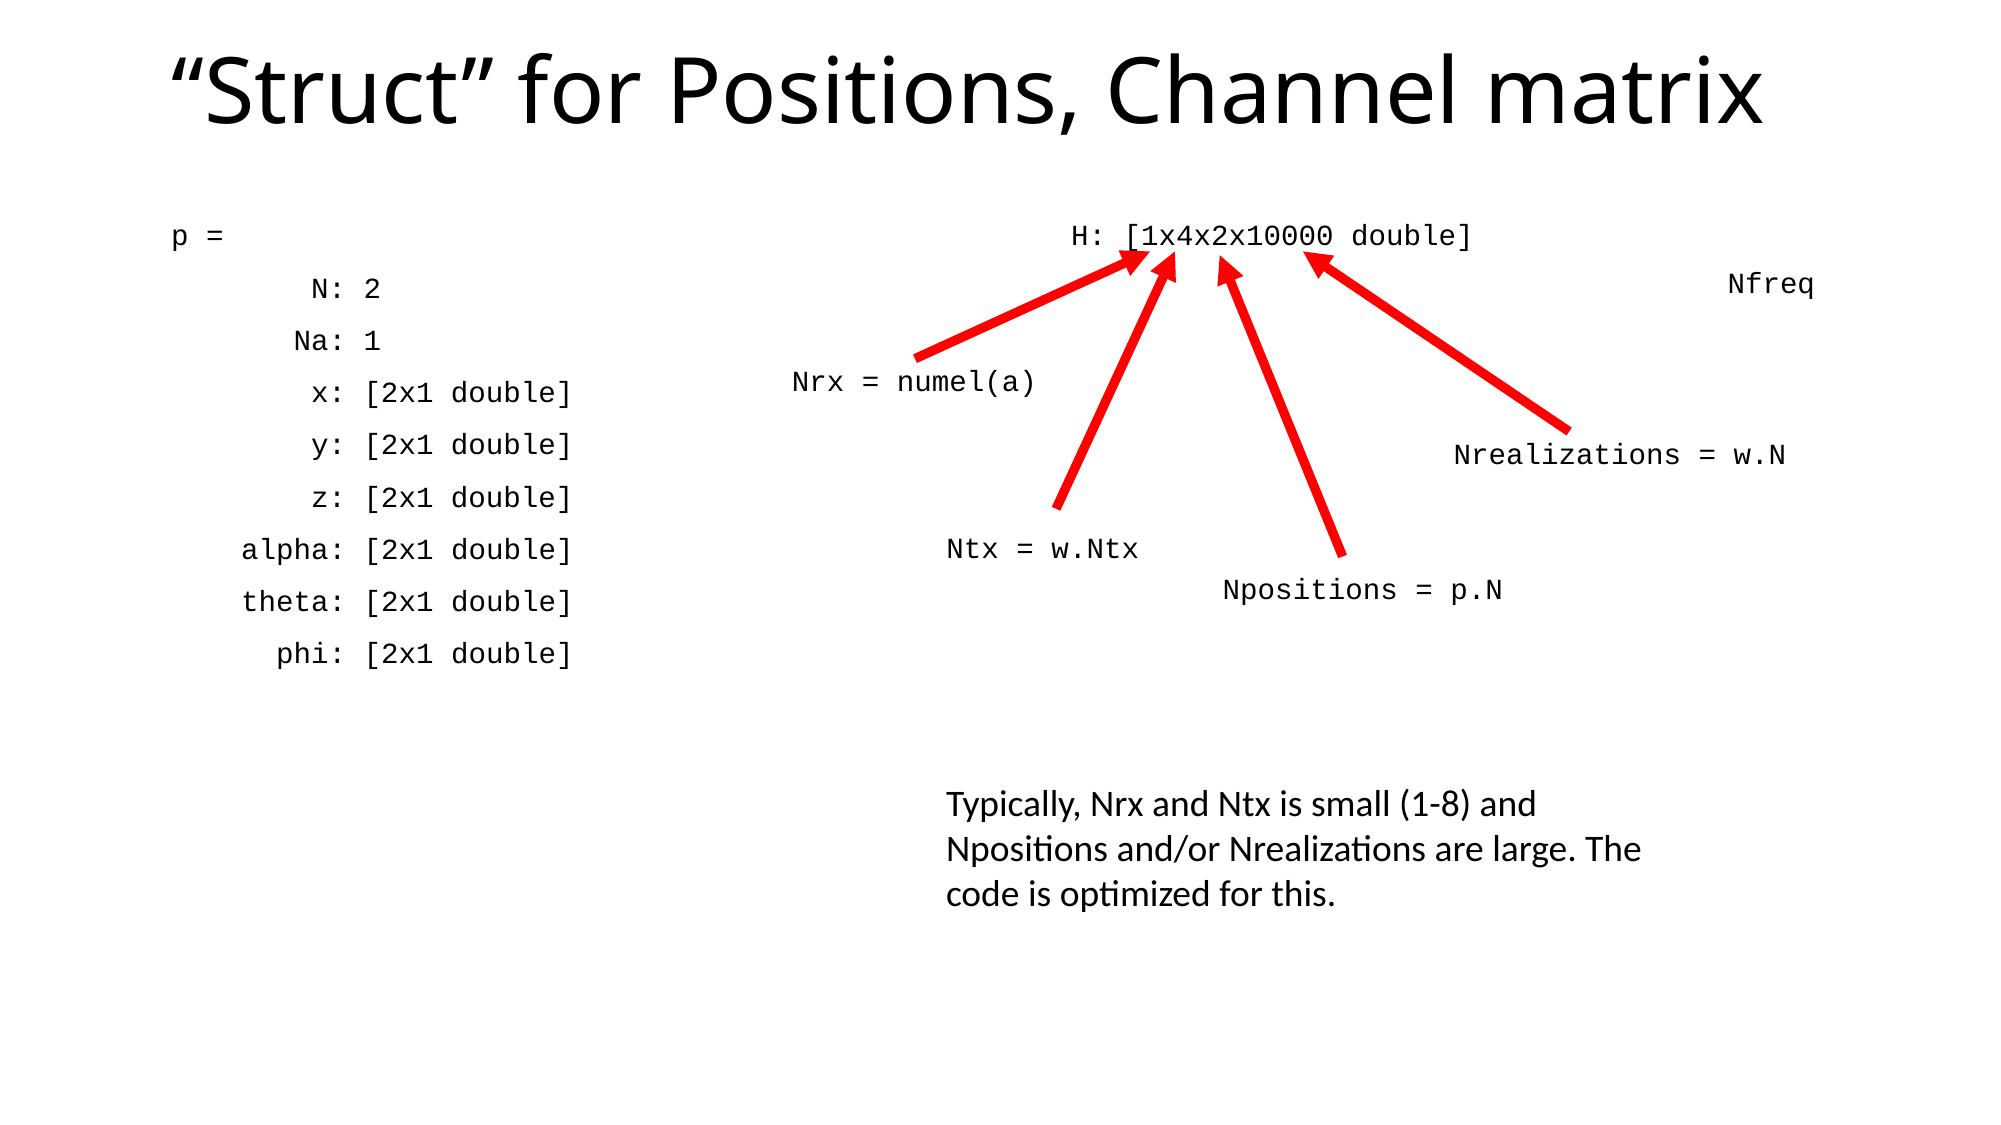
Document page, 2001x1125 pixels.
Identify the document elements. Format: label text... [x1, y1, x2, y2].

text_box Nfreq [1712, 261, 1917, 322]
text_box Nrx = numel(a) [776, 358, 1054, 432]
text_box Ntx = w.Ntx [931, 526, 1208, 587]
text_box Typically, Nrx and Ntx is small (1-8) and Npositions and/or Nrealizations are large. The code is optimized for this. [931, 771, 1675, 922]
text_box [1219, 255, 1343, 557]
text_box Nrealizations = w.N [1438, 431, 1827, 492]
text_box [1056, 251, 1175, 509]
list p = N: 2 Na: 1 x: [2x1 double] y: [2x1 double] z: [2x1 double] alpha: [2x1 double] theta: [2x1 double] phi: [2x1 double] [156, 213, 801, 805]
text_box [914, 251, 1056, 359]
text_box Npositions = p.N [1207, 566, 1596, 628]
title “Struct” for Positions, Channel matrix [156, 24, 1793, 165]
text_box H: [1x4x2x10000 double] [1056, 213, 1701, 342]
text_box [1302, 251, 1570, 432]
